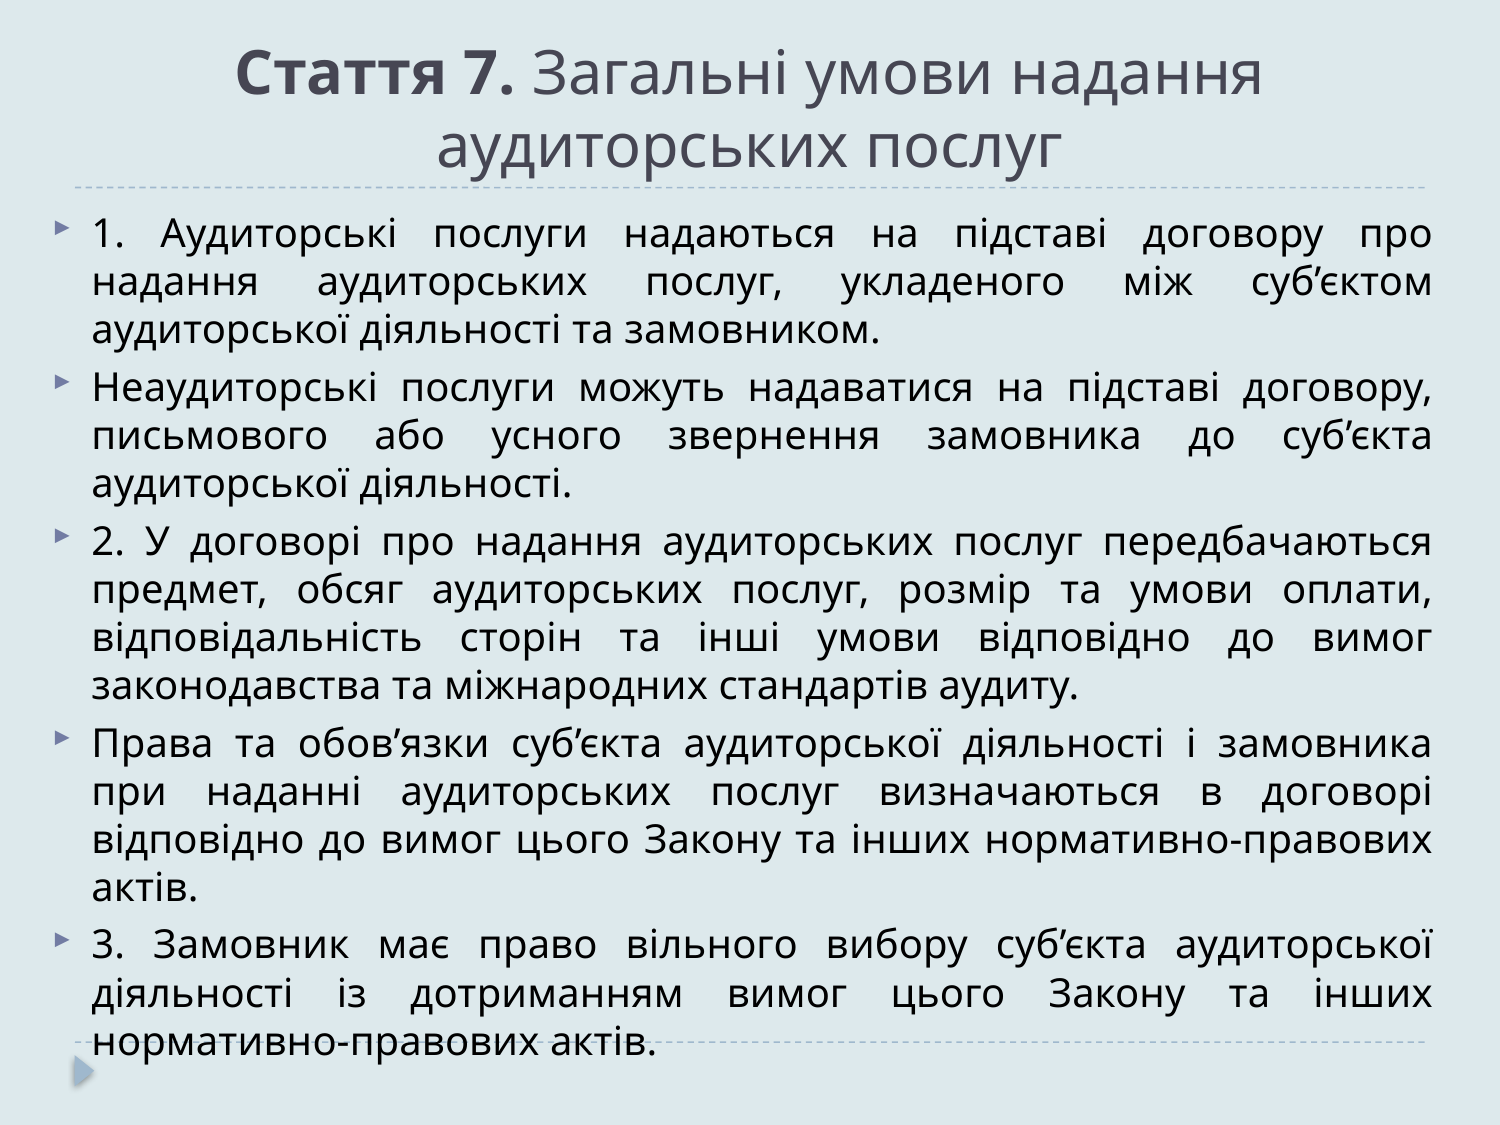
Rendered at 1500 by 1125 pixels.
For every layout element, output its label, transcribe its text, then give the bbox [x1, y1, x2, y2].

list 1. Аудиторські послуги надаються на підставі договору про надання аудиторських послуг, укладеного між суб’єктом аудиторської діяльності та замовником. Неаудиторські послуги можуть надаватися на підставі договору, письмового або усного звернення замовника до суб’єкта аудиторської діяльності. 2. У договорі про надання аудиторських послуг передбачаються предмет, обсяг аудиторських послуг, розмір та умови оплати, відповідальність сторін та інші умови відповідно до вимог законодавства та міжнародних стандартів аудиту. Права та обов’язки суб’єкта аудиторської діяльності і замовника при наданні аудиторських послуг визначаються в договорі відповідно до вимог цього Закону та інших нормативно-правових актів. 3. Замовник має право вільного вибору суб’єкта аудиторської діяльності із дотриманням вимог цього Закону та інших нормативно-правових актів. [37, 200, 1450, 1075]
title Стаття 7. Загальні умови надання аудиторських послуг [75, 24, 1425, 188]
